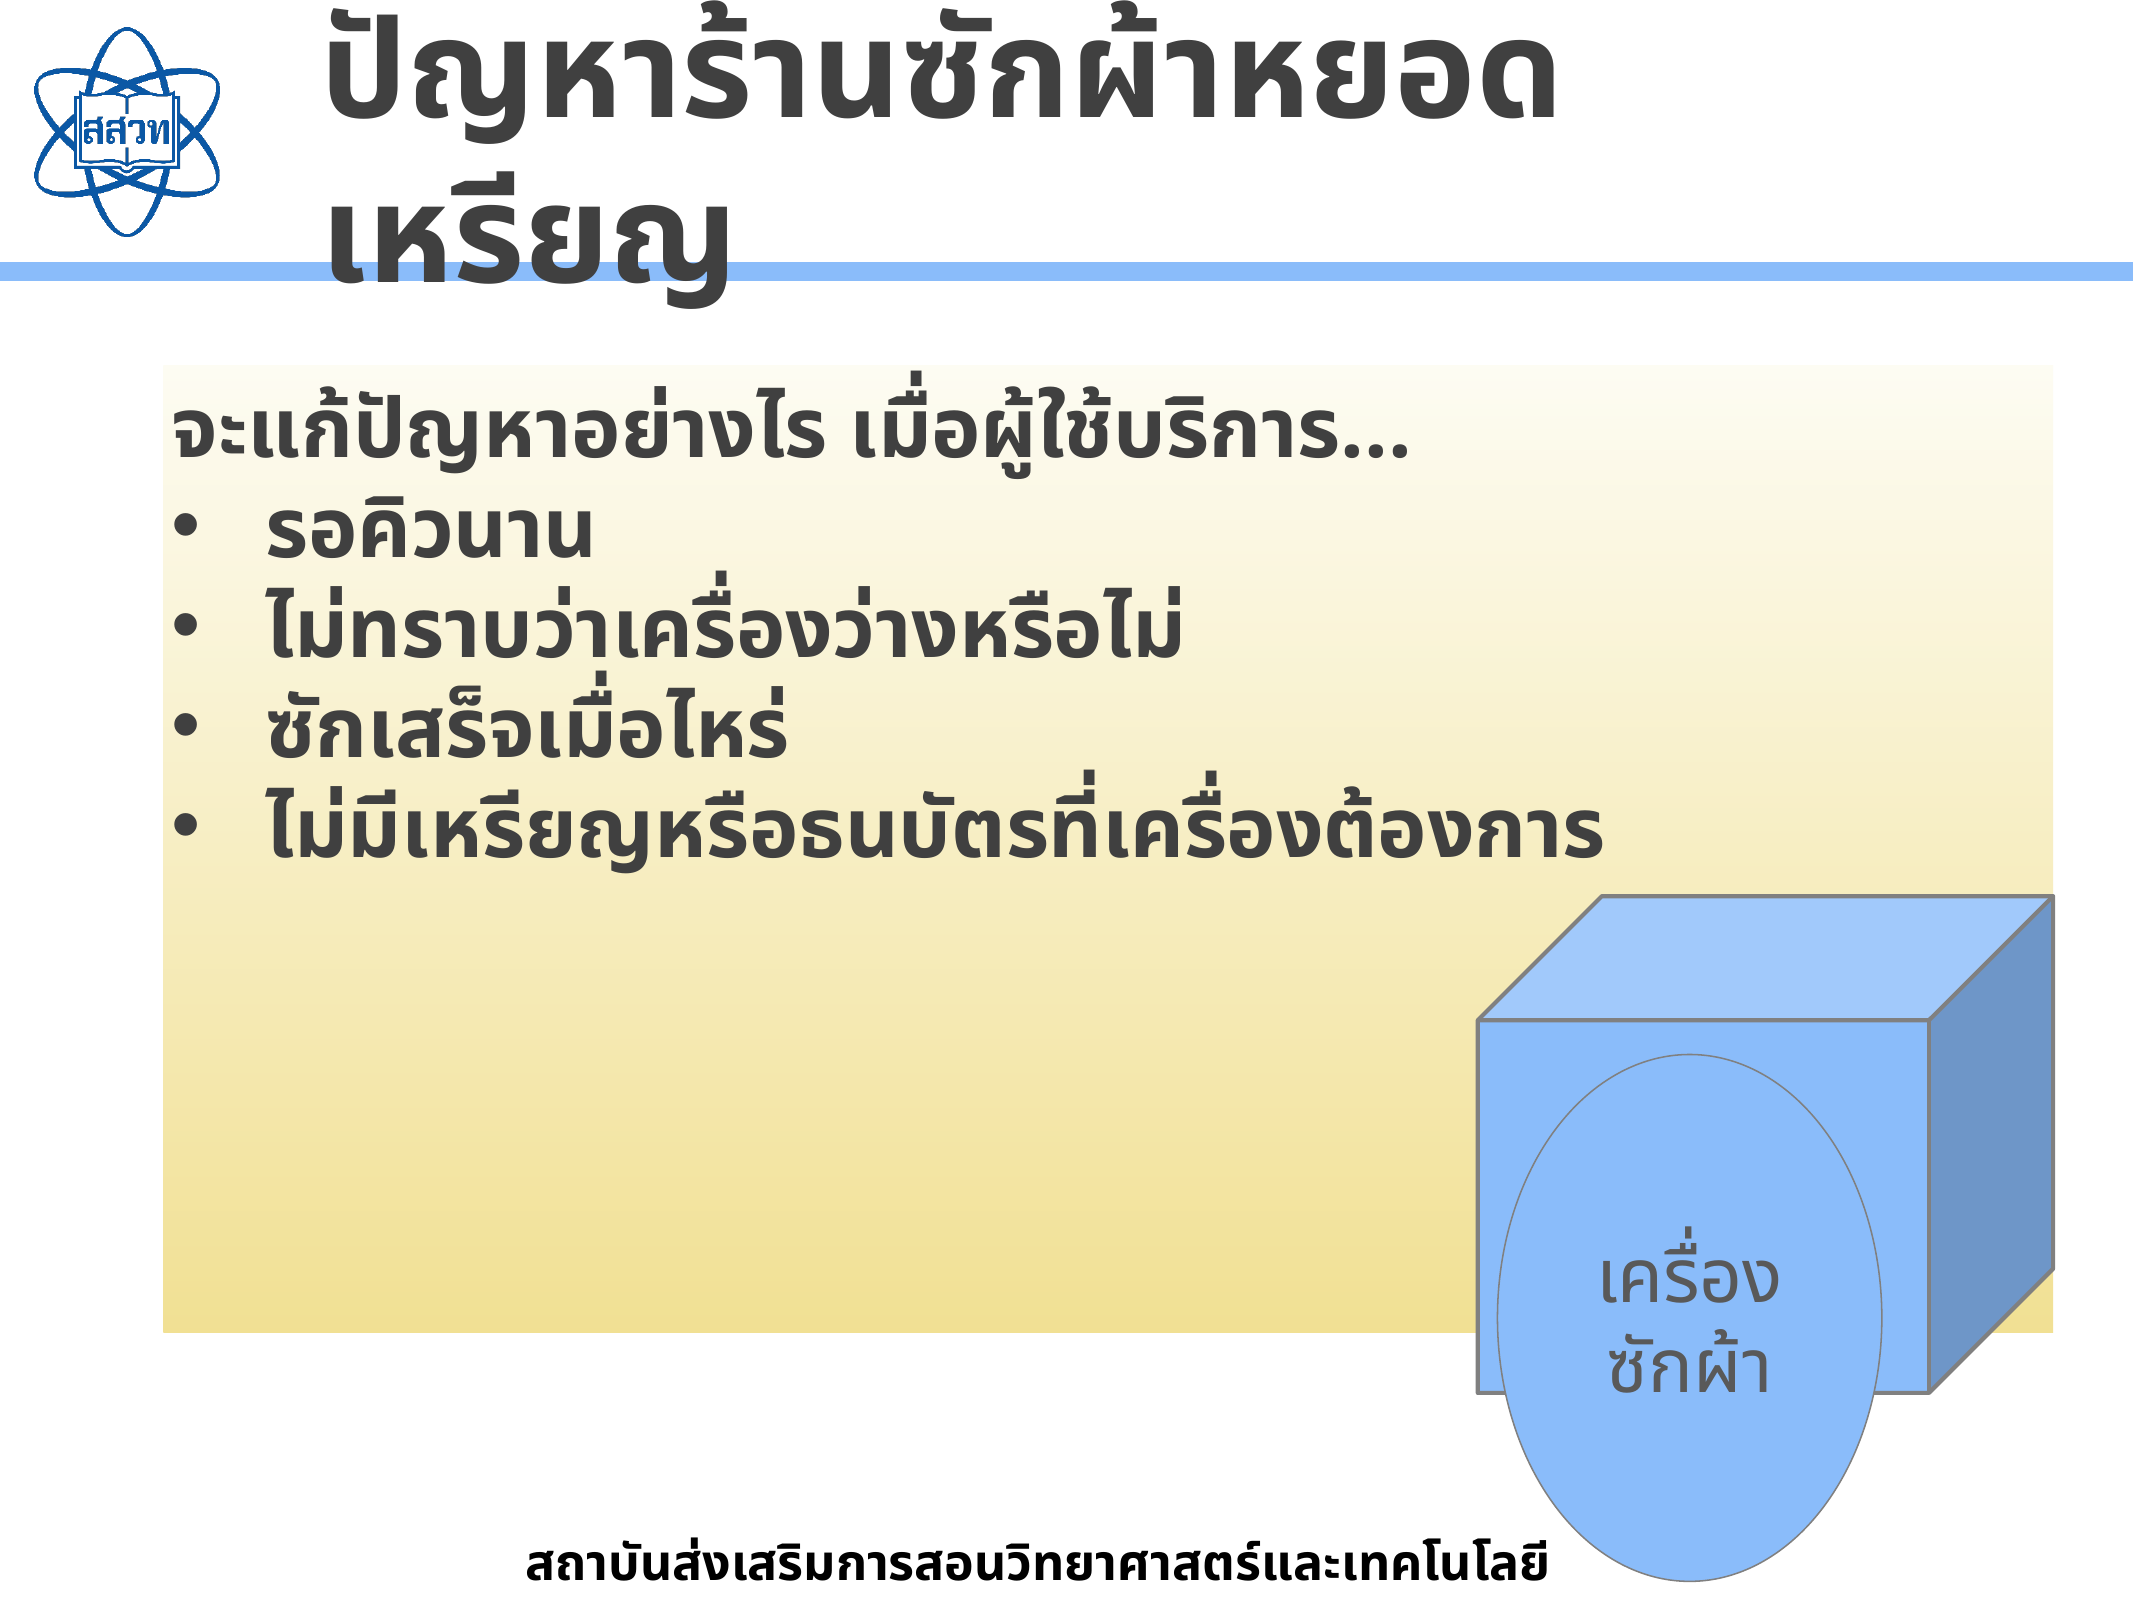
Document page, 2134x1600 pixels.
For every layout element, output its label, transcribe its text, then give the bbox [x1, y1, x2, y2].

text_box ปัญหาร้านซักผ้าหยอดเหรียญ [312, 0, 1975, 269]
text_box จะแก้ปัญหาอย่างไร เมื่อผู้ใช้บริการ... รอคิวนาน ไม่ทราบว่าเครื่องว่างหรือไม่ ซักเสร็จเมื่อไหร่ ไม่มีเหรียญหรือธนบัตรที่เครื่องต้องการ [163, 365, 2054, 1333]
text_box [1477, 895, 2054, 1470]
picture [33, 27, 220, 237]
text_box ปัญหาร้านซักผ้าหยอดเหรียญ [312, 274, 1975, 318]
text_box สถาบันส่งเสริมการสอนวิทยาศาสตร์และเทคโนโลยี [74, 1522, 2002, 1589]
